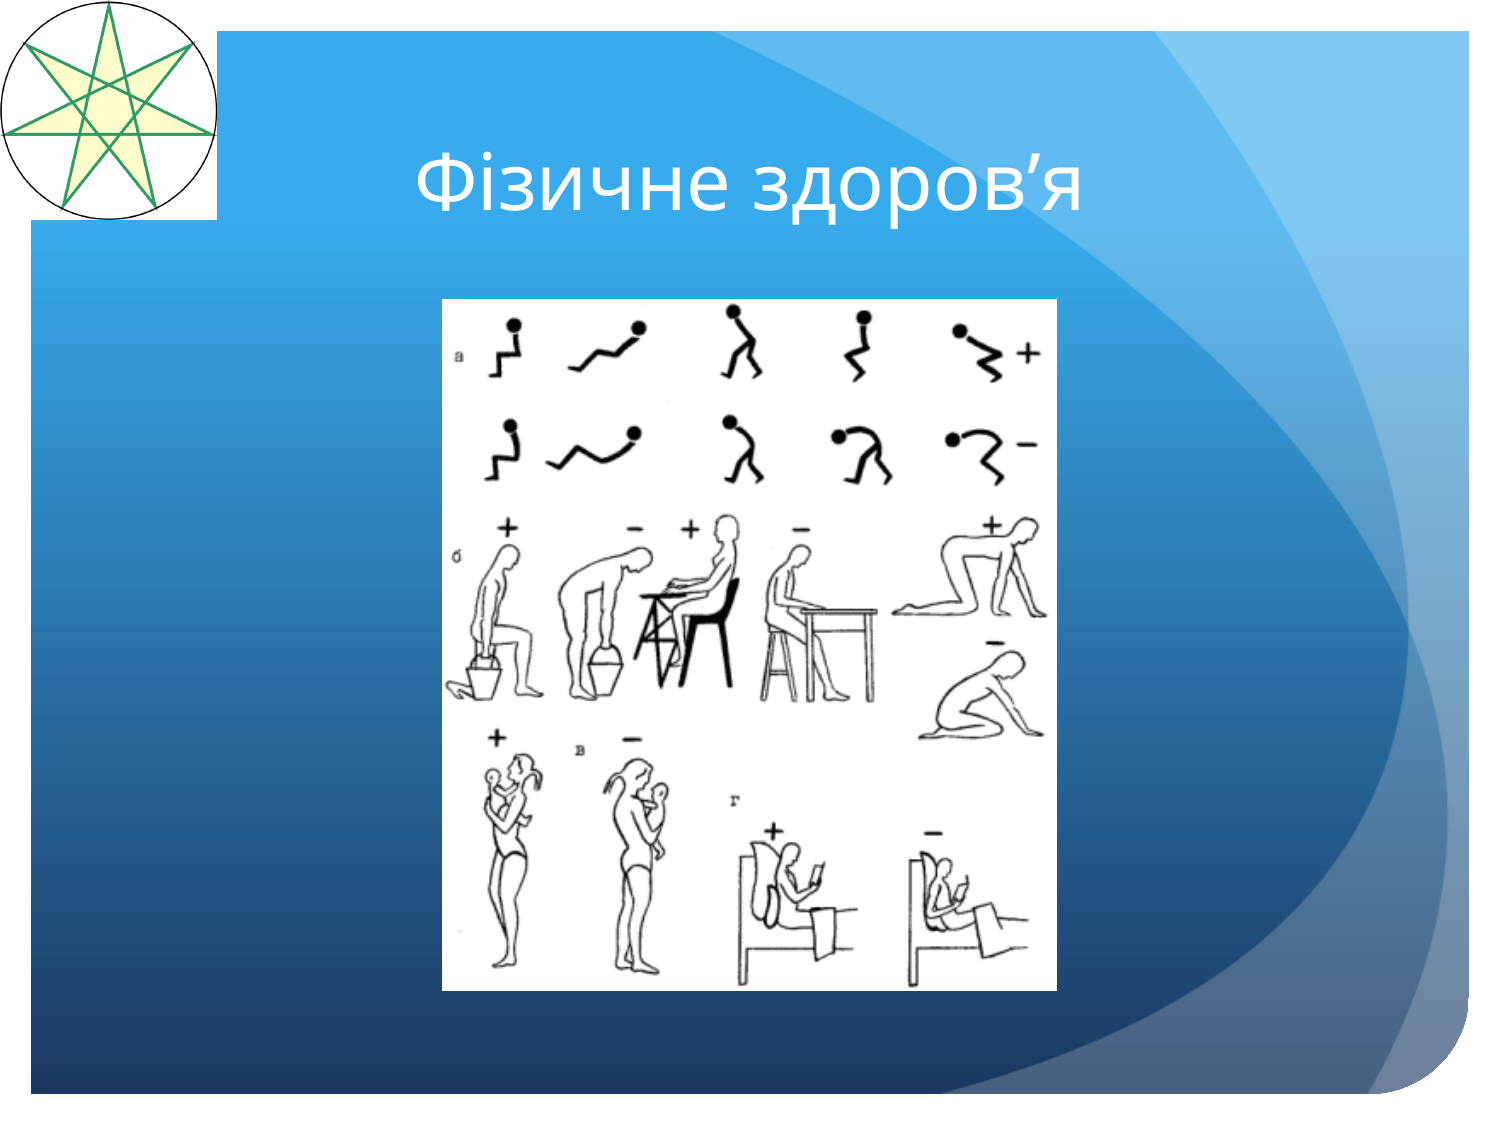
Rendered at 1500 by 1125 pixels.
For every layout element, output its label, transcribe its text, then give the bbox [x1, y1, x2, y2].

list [127, 299, 1373, 991]
title Фізичне здоров’я [127, 62, 1372, 234]
picture [0, 0, 1473, 1094]
